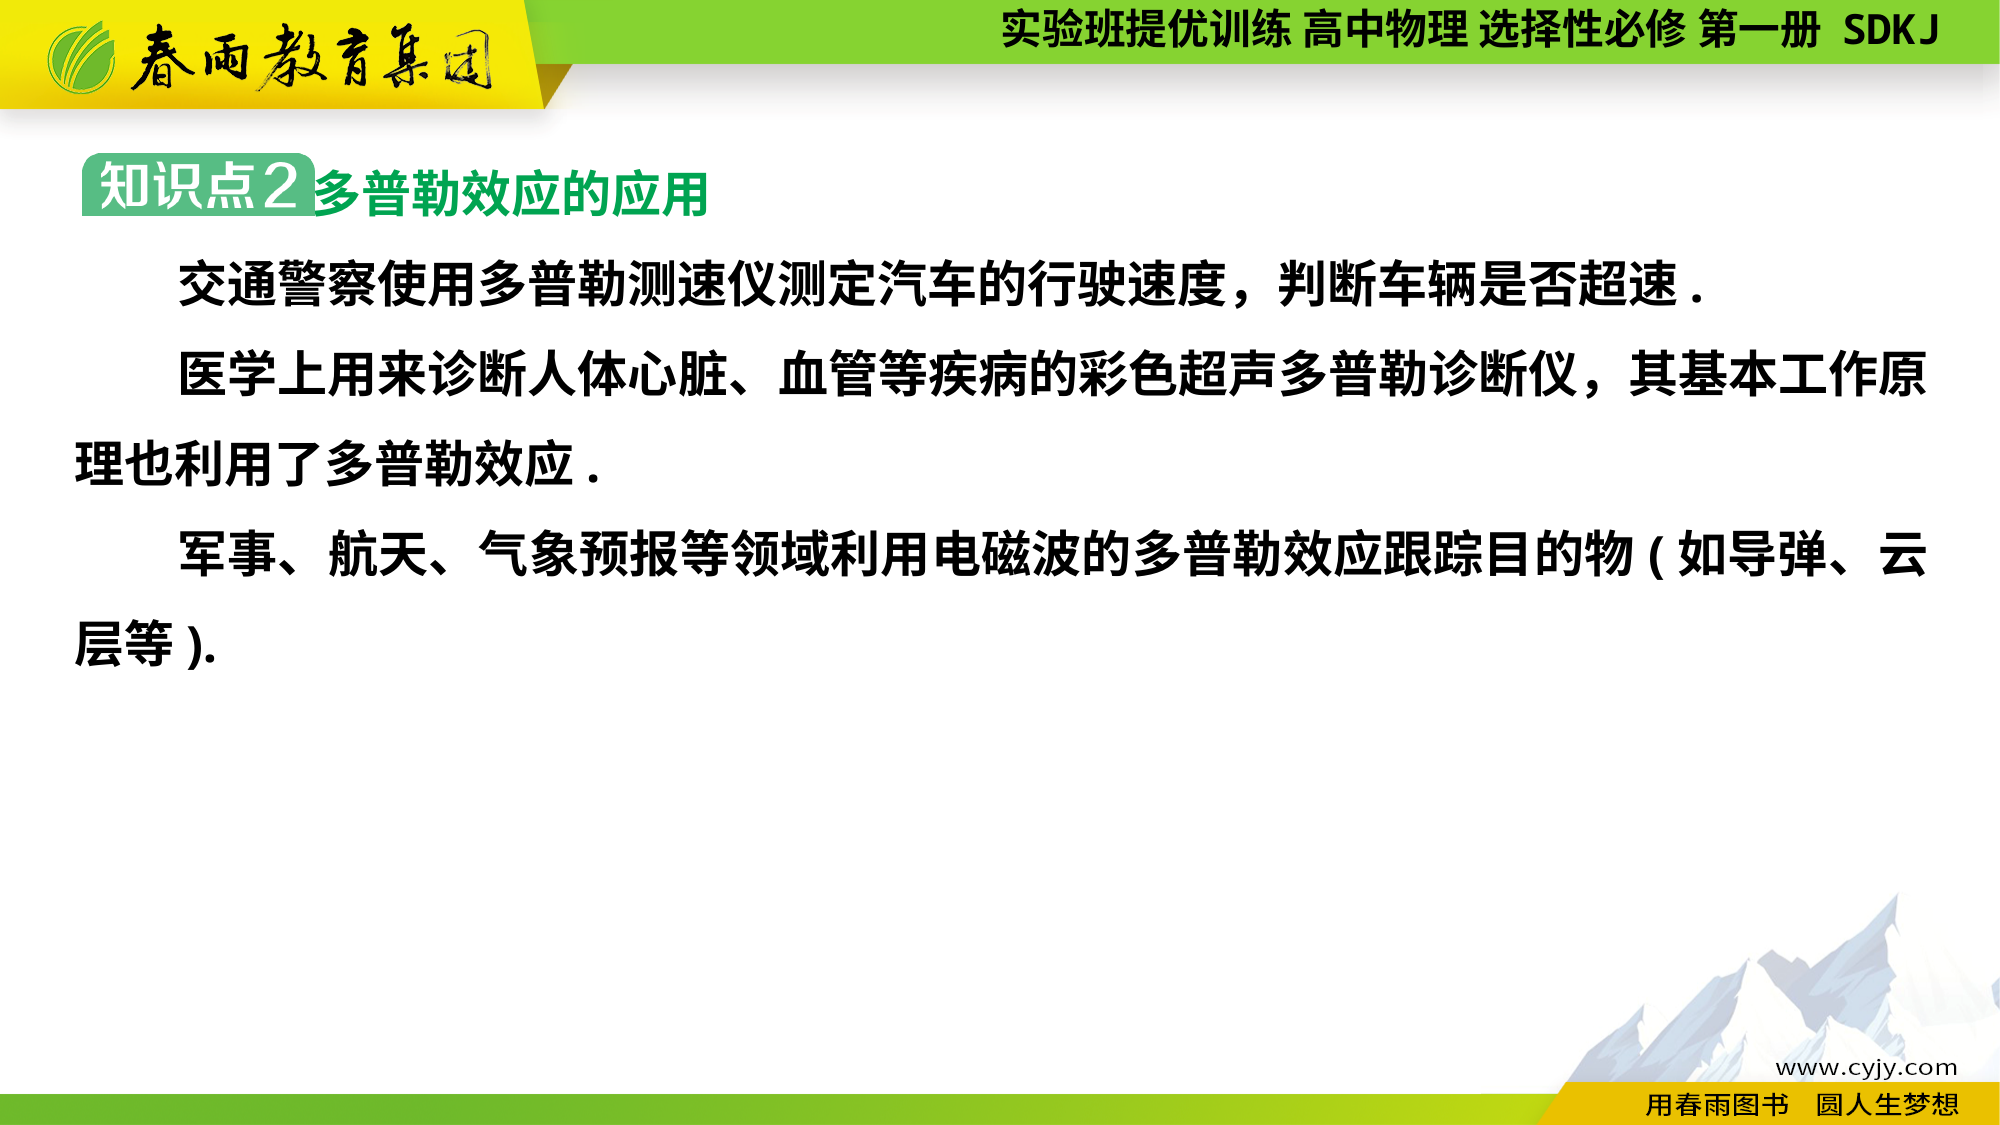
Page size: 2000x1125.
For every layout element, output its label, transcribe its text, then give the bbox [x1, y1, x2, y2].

picture [0, 0, 2000, 1125]
list 多普勒效应的应用 交通警察使用多普勒测速仪测定汽车的行驶速度，判断车辆是否超速. 医学上用来诊断人体心脏、血管等疾病的彩色超声多普勒诊断仪，其基本工作原理也利用了多普勒效应. 军事、航天、气象预报等领域利用电磁波的多普勒效应跟踪目的物(如导弹、云层等). [59, 125, 1944, 675]
